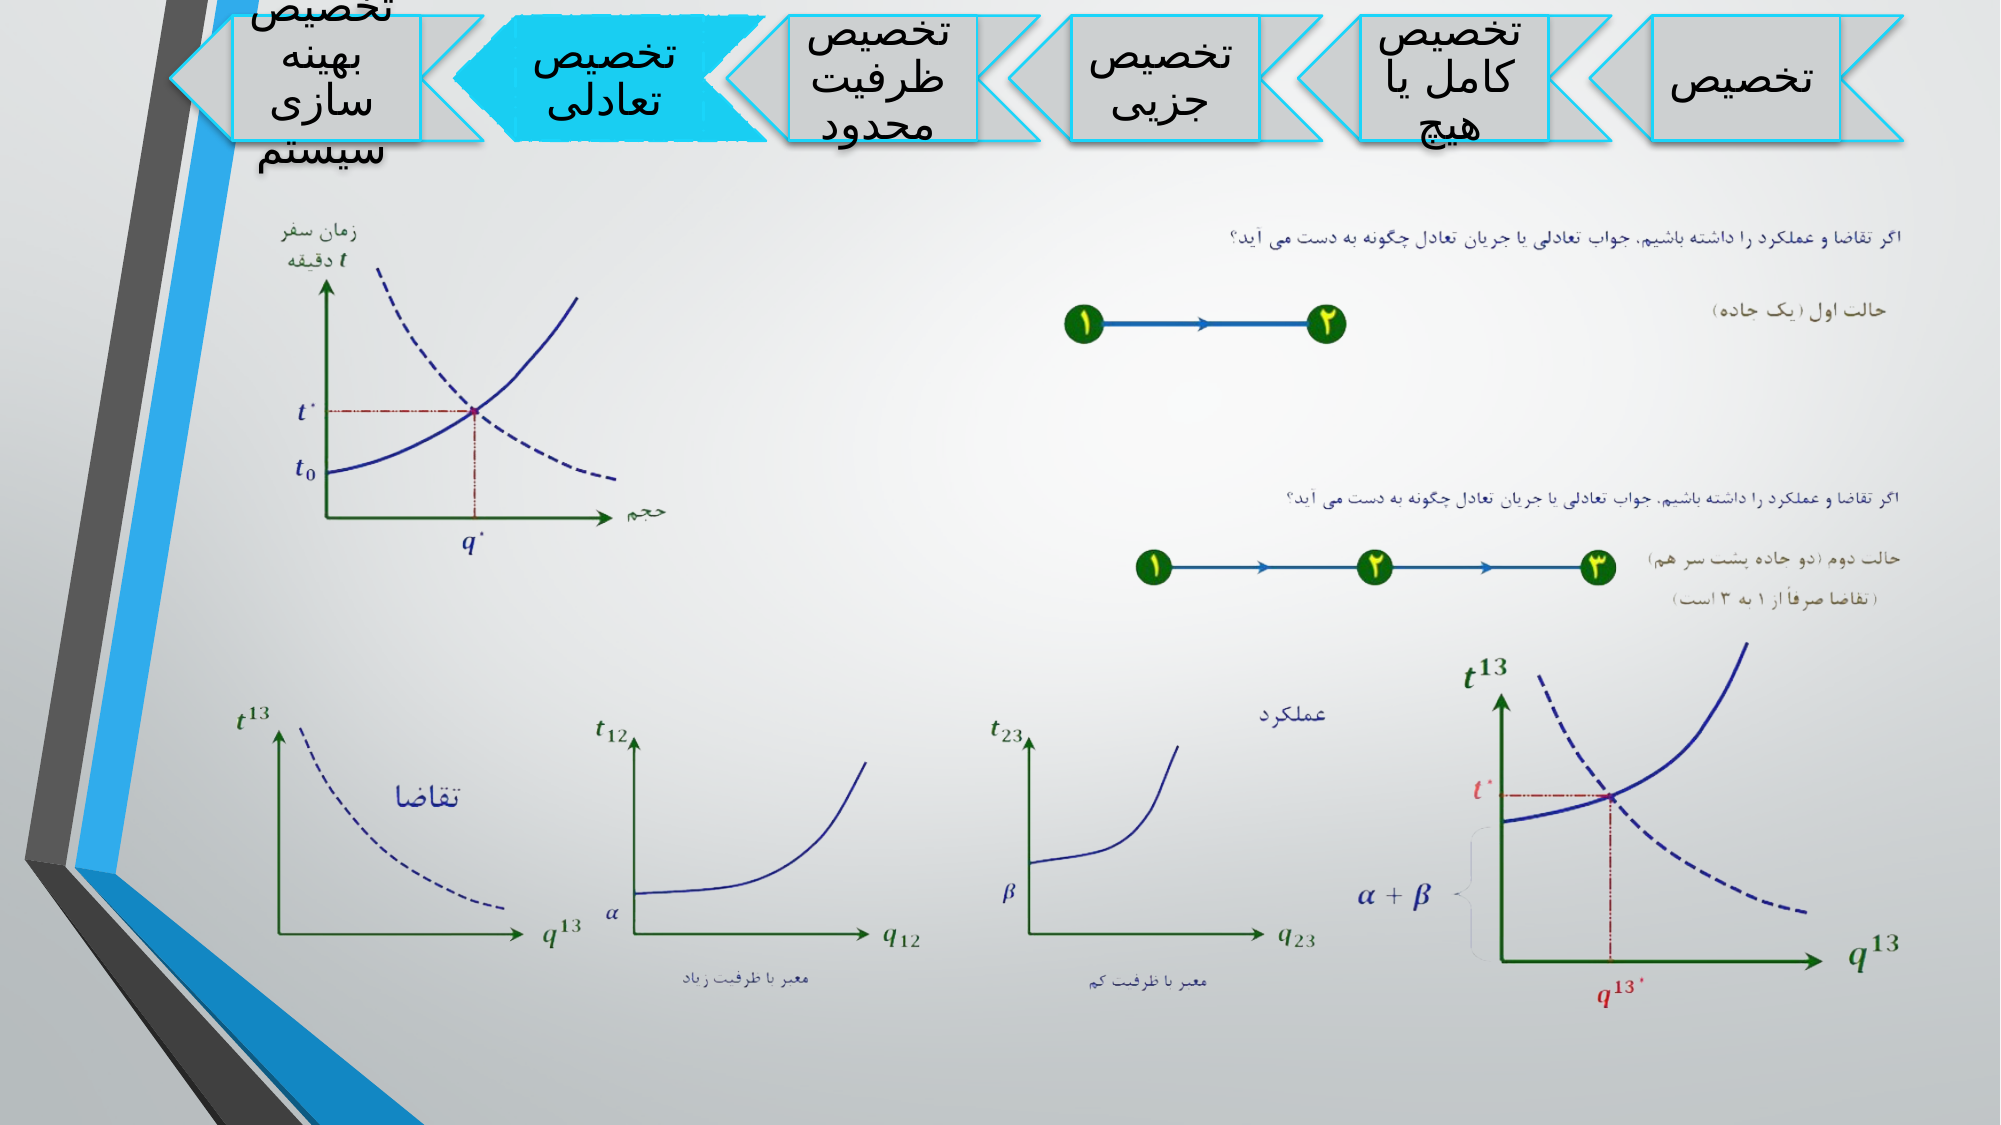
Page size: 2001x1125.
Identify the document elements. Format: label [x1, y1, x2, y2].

text_box [169, 15, 484, 141]
text_box [726, 15, 1040, 141]
text_box [484, 15, 726, 141]
text_box [1040, 15, 1297, 141]
text_box [1297, 15, 1612, 141]
text_box [1612, 15, 1904, 141]
picture [213, 179, 1944, 1044]
